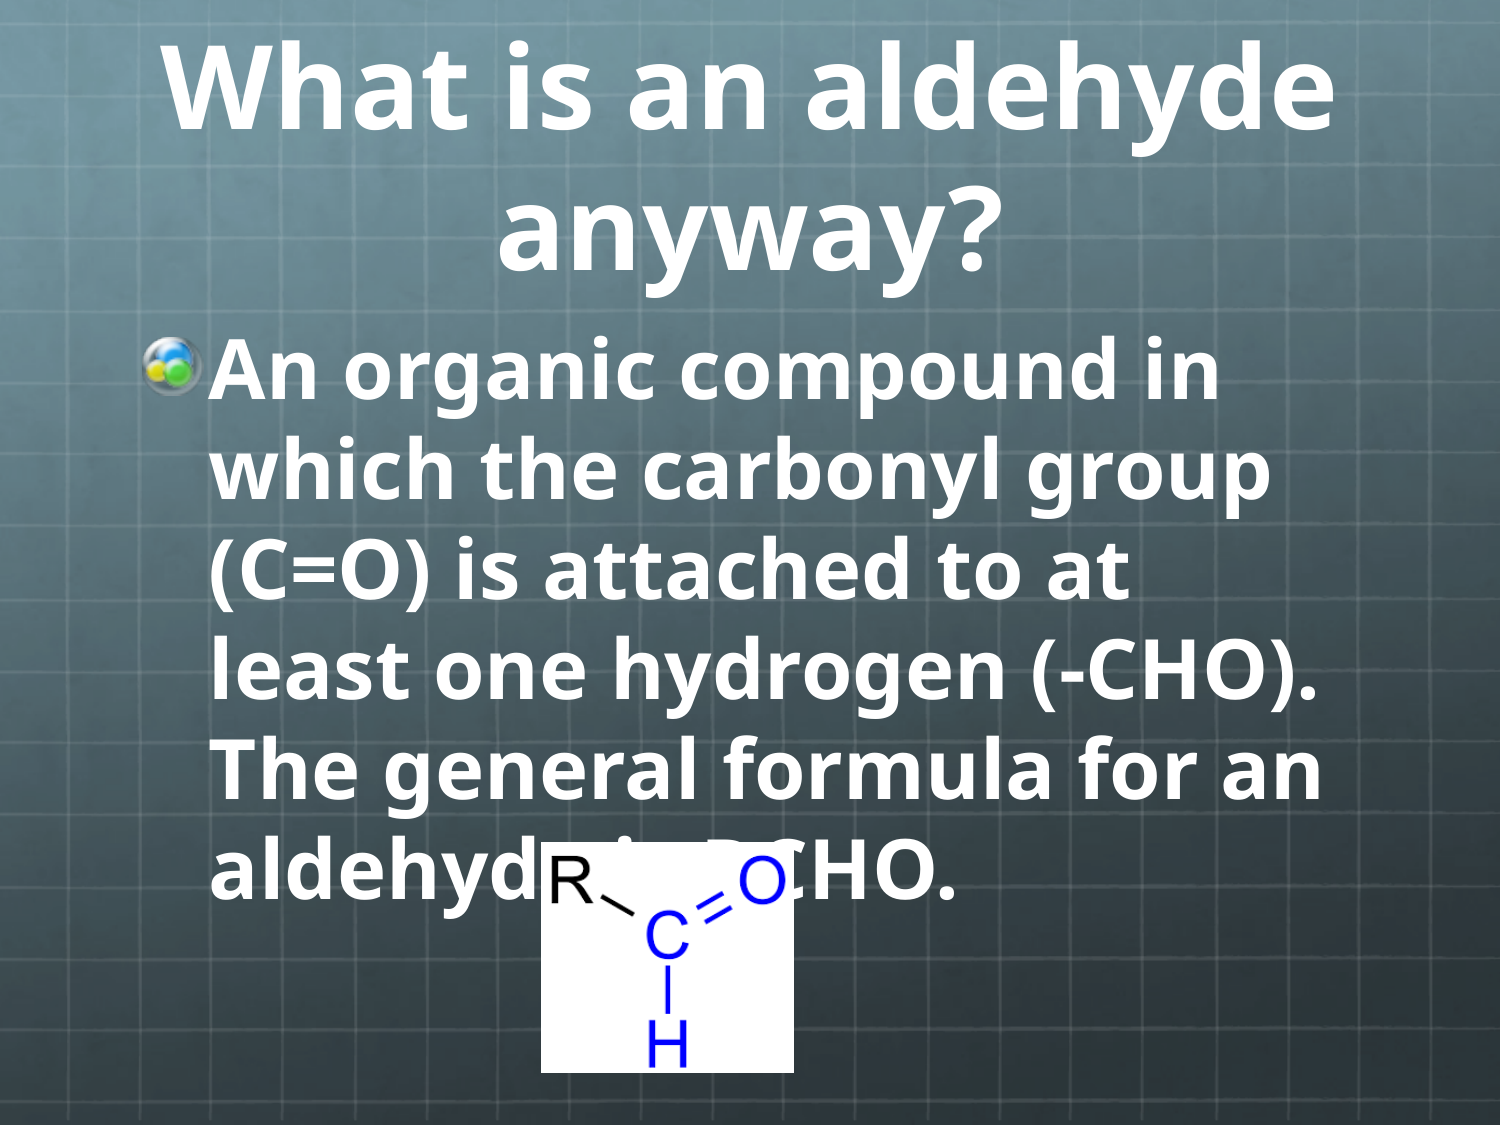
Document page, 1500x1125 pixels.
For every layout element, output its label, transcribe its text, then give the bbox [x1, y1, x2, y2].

title What is an aldehyde anyway? [127, 17, 1372, 289]
picture [0, 0, 1500, 1125]
list An organic compound in which the carbonyl group (C=O) is attached to at least one hydrogen (-CHO). The general formula for an aldehyde is RCHO. [127, 308, 1372, 958]
